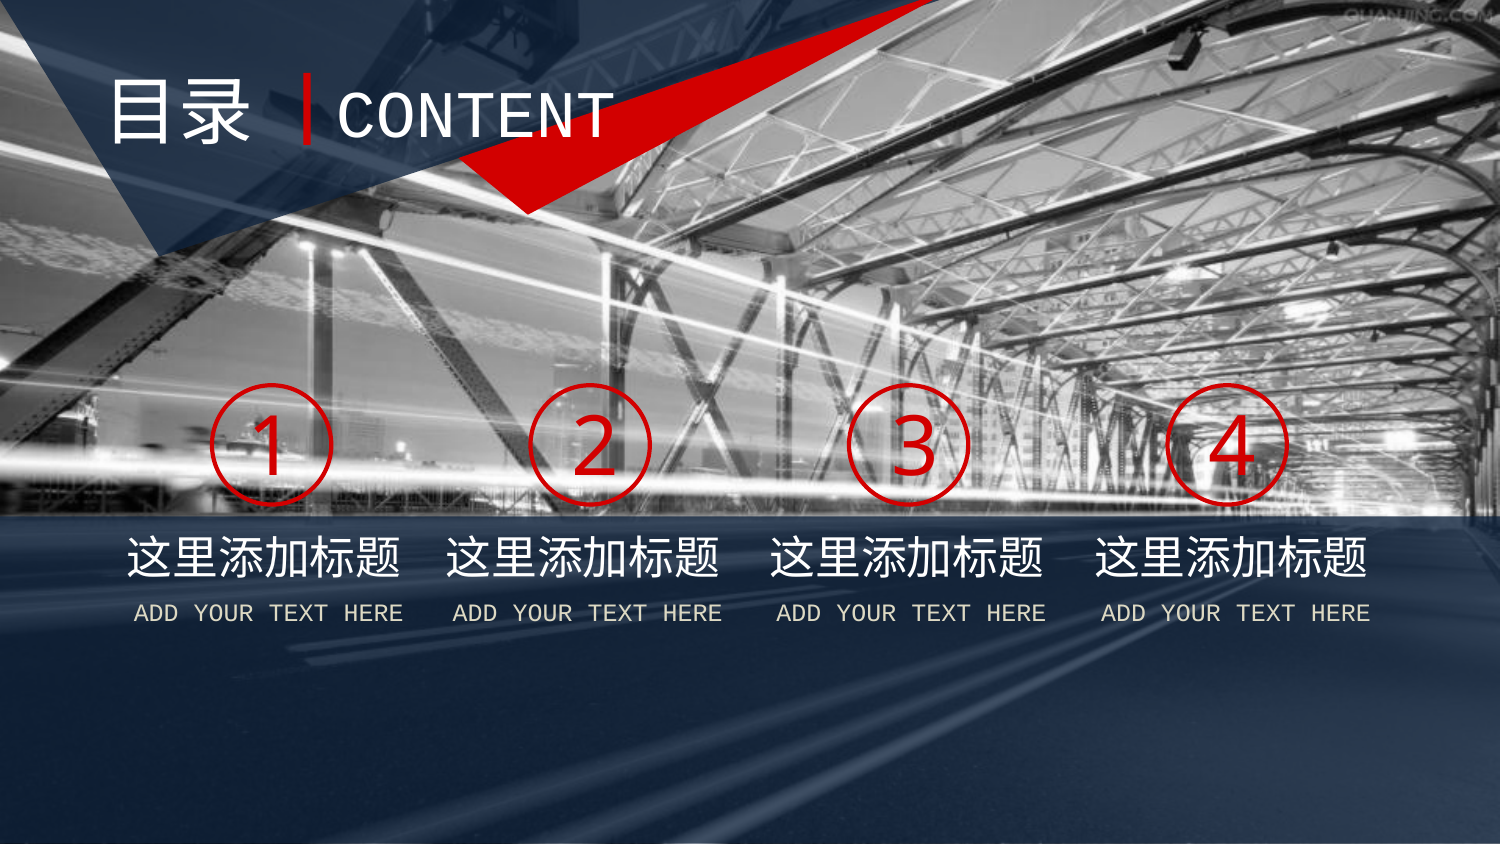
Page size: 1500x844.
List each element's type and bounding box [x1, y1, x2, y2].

text_box [848, 384, 969, 505]
picture [0, 0, 1500, 844]
text_box [211, 384, 332, 505]
text_box [530, 384, 651, 505]
text_box [1167, 384, 1288, 505]
